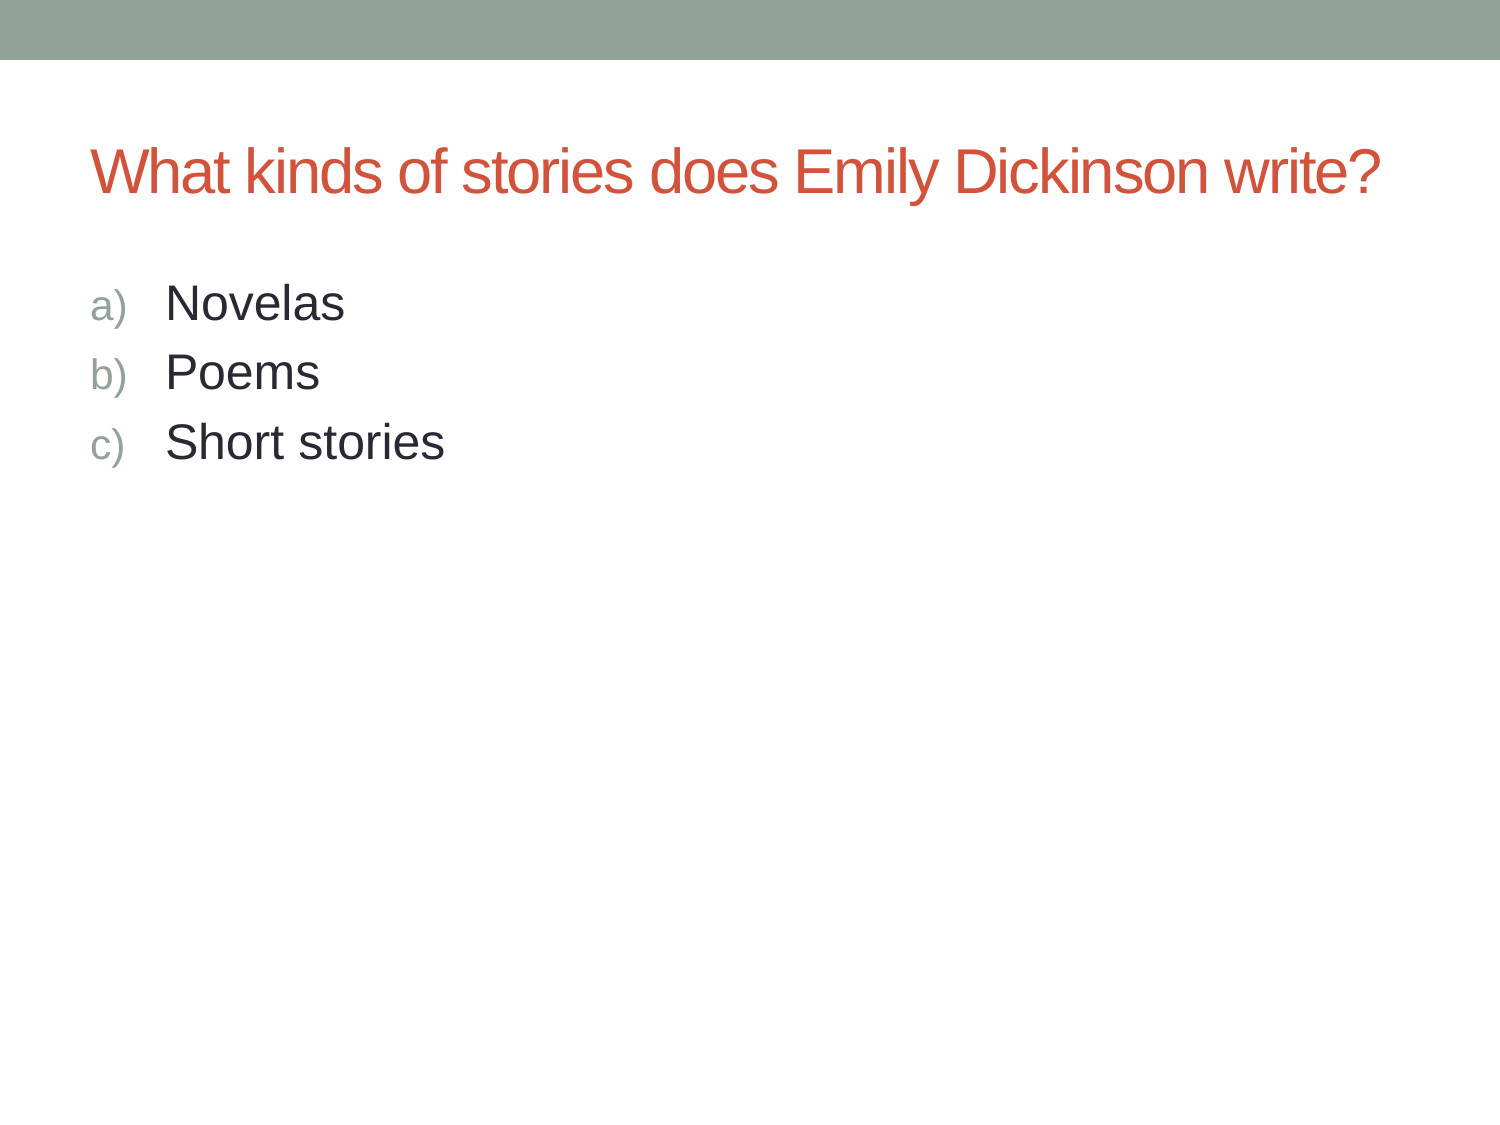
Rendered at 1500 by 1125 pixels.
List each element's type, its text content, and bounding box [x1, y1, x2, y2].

title What kinds of stories does Emily Dickinson write? [75, 87, 1425, 250]
list Novelas Poems Short stories [75, 262, 1425, 1063]
